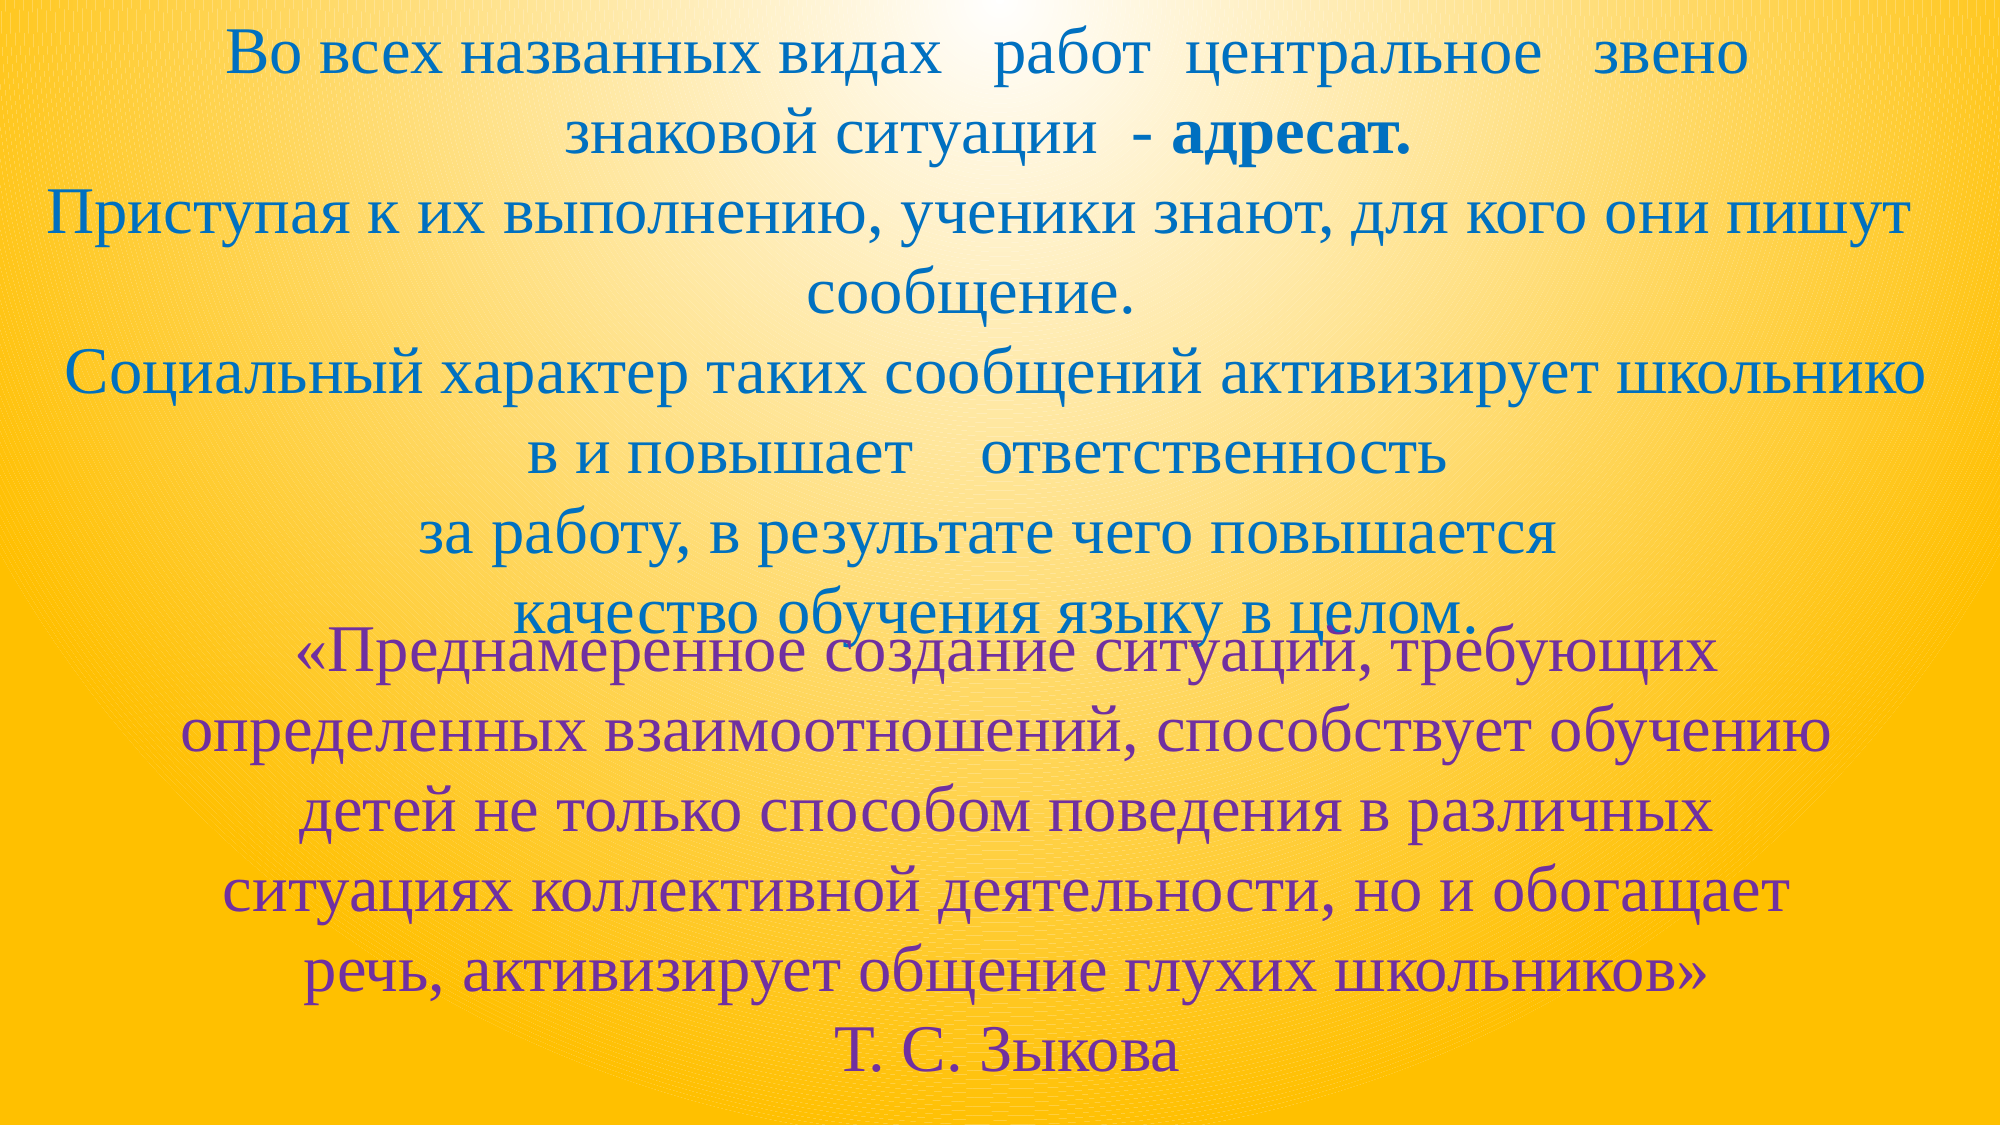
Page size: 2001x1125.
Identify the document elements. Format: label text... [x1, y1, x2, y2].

text_box Во всех названных видах работ центральное звено знаковой ситуации - адресат. Приступая к их выполнению, ученики знают, для кого они пишут сообщение. Социальный характер таких сообщений активизирует школьников и повышает ответственность за работу, в результате чего повышается качество обучения языку в целом. [31, 0, 1946, 655]
text_box «Преднамеренное создание ситуаций, требующих определенных взаимоотношений, способствует обучению детей не только способом поведения в различных ситуациях коллективной деятельности, но и обогащает речь, активизирует общение глухих школьников» Т. С. Зыкова [141, 597, 1874, 1093]
